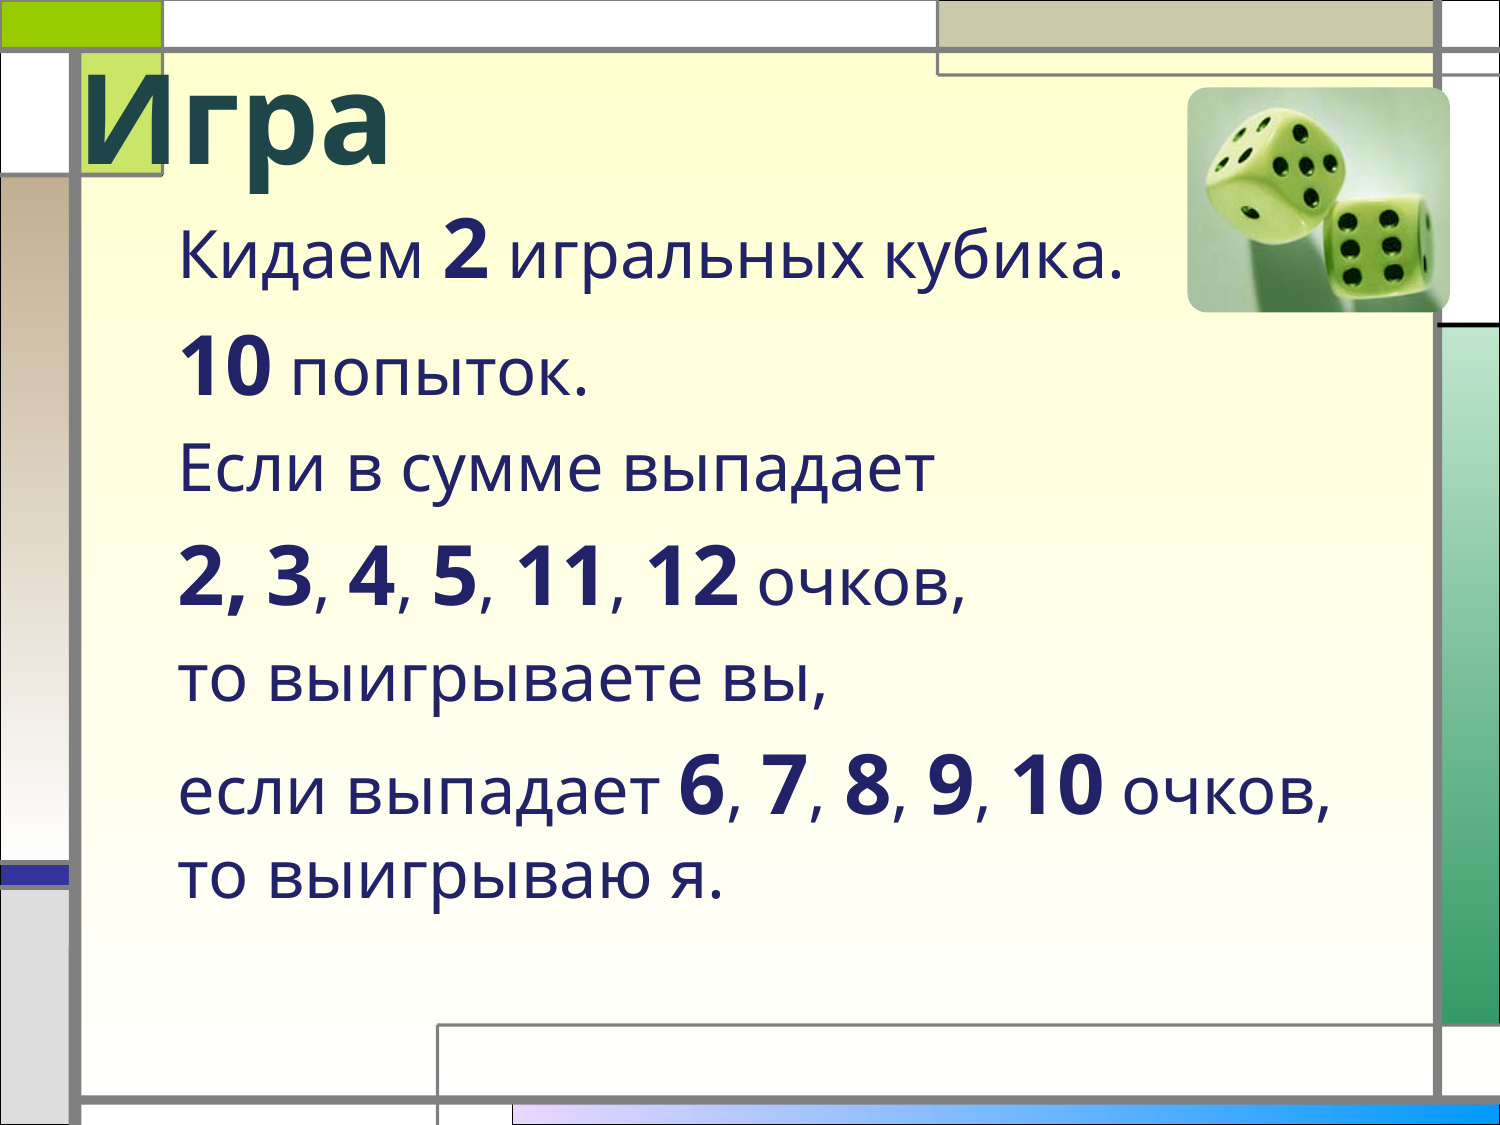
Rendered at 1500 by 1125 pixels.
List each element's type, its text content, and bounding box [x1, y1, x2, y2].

picture [1187, 87, 1451, 313]
list Кидаем 2 игральных кубика. 10 попыток. Если в сумме выпадает 2, 3, 4, 5, 11, 12 очков, то выигрываете вы, если выпадает 6, 7, 8, 9, 10 очков, то выигрываю я. [162, 230, 1413, 913]
title Игра [62, 0, 1413, 230]
